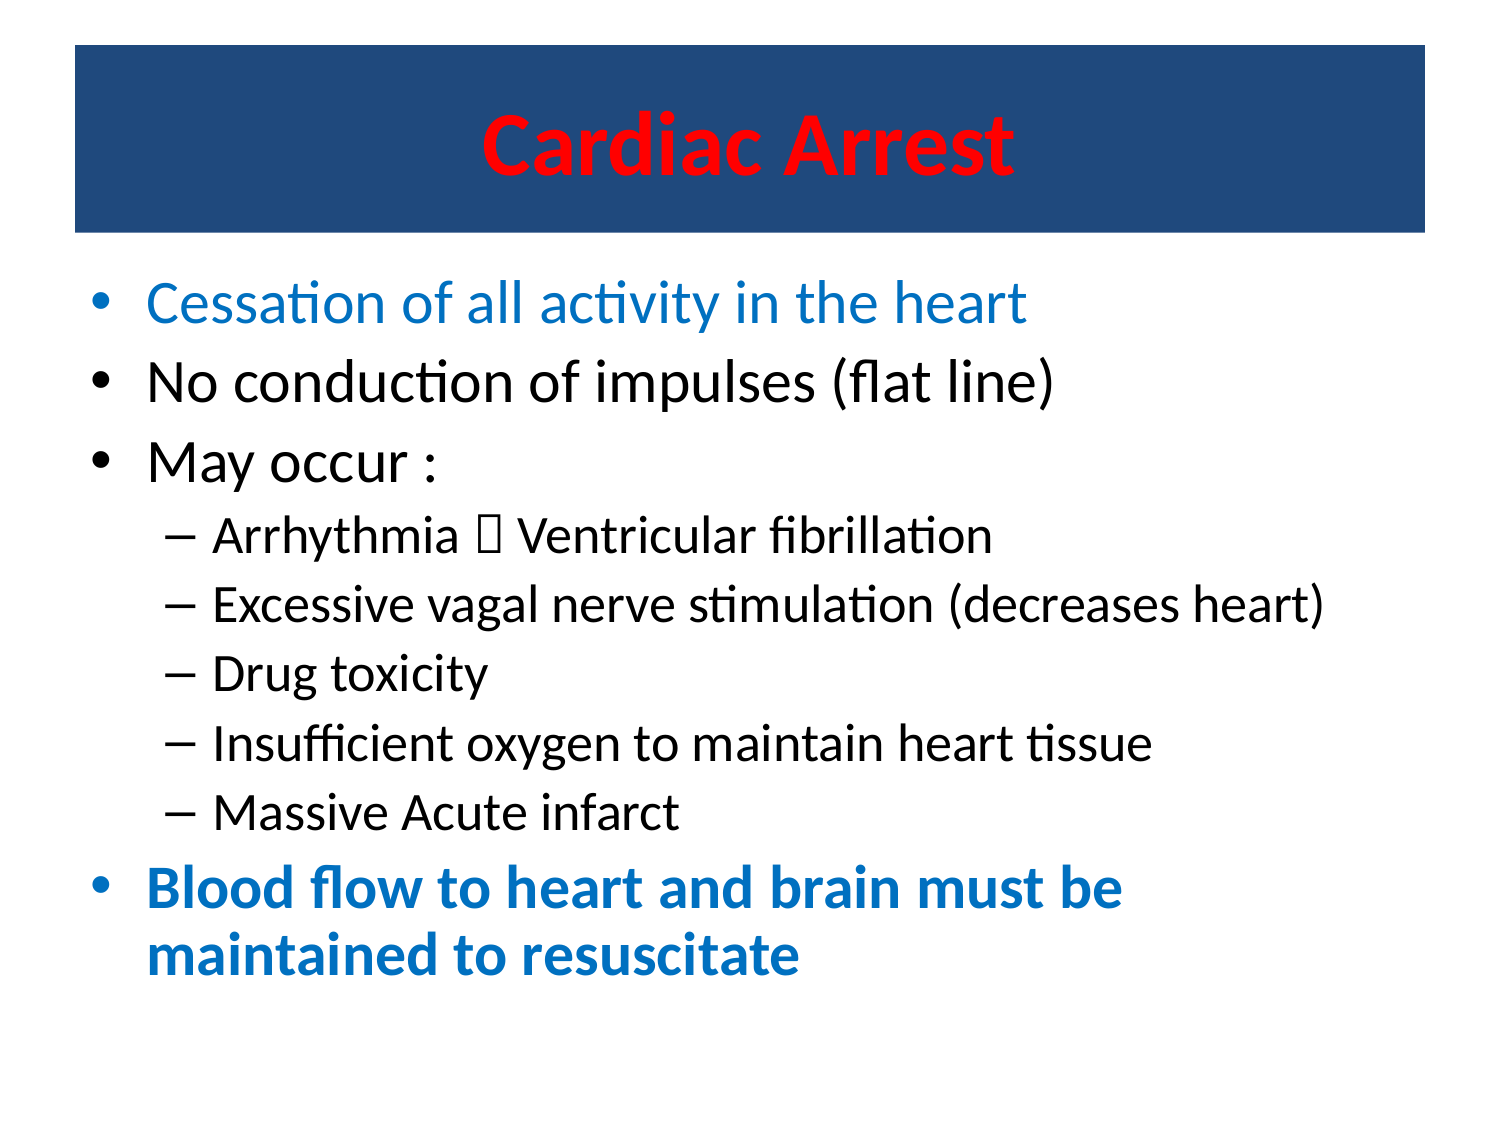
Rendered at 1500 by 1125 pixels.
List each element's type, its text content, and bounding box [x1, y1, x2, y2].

title Cardiac Arrest [75, 45, 1425, 233]
list Cessation of all activity in the heart No conduction of impulses (flat line) May occur : Arrhythmia  Ventricular fibrillation Excessive vagal nerve stimulation (decreases heart) Drug toxicity Insufficient oxygen to maintain heart tissue Massive Acute infarct Blood flow to heart and brain must be maintained to resuscitate [75, 262, 1425, 1005]
